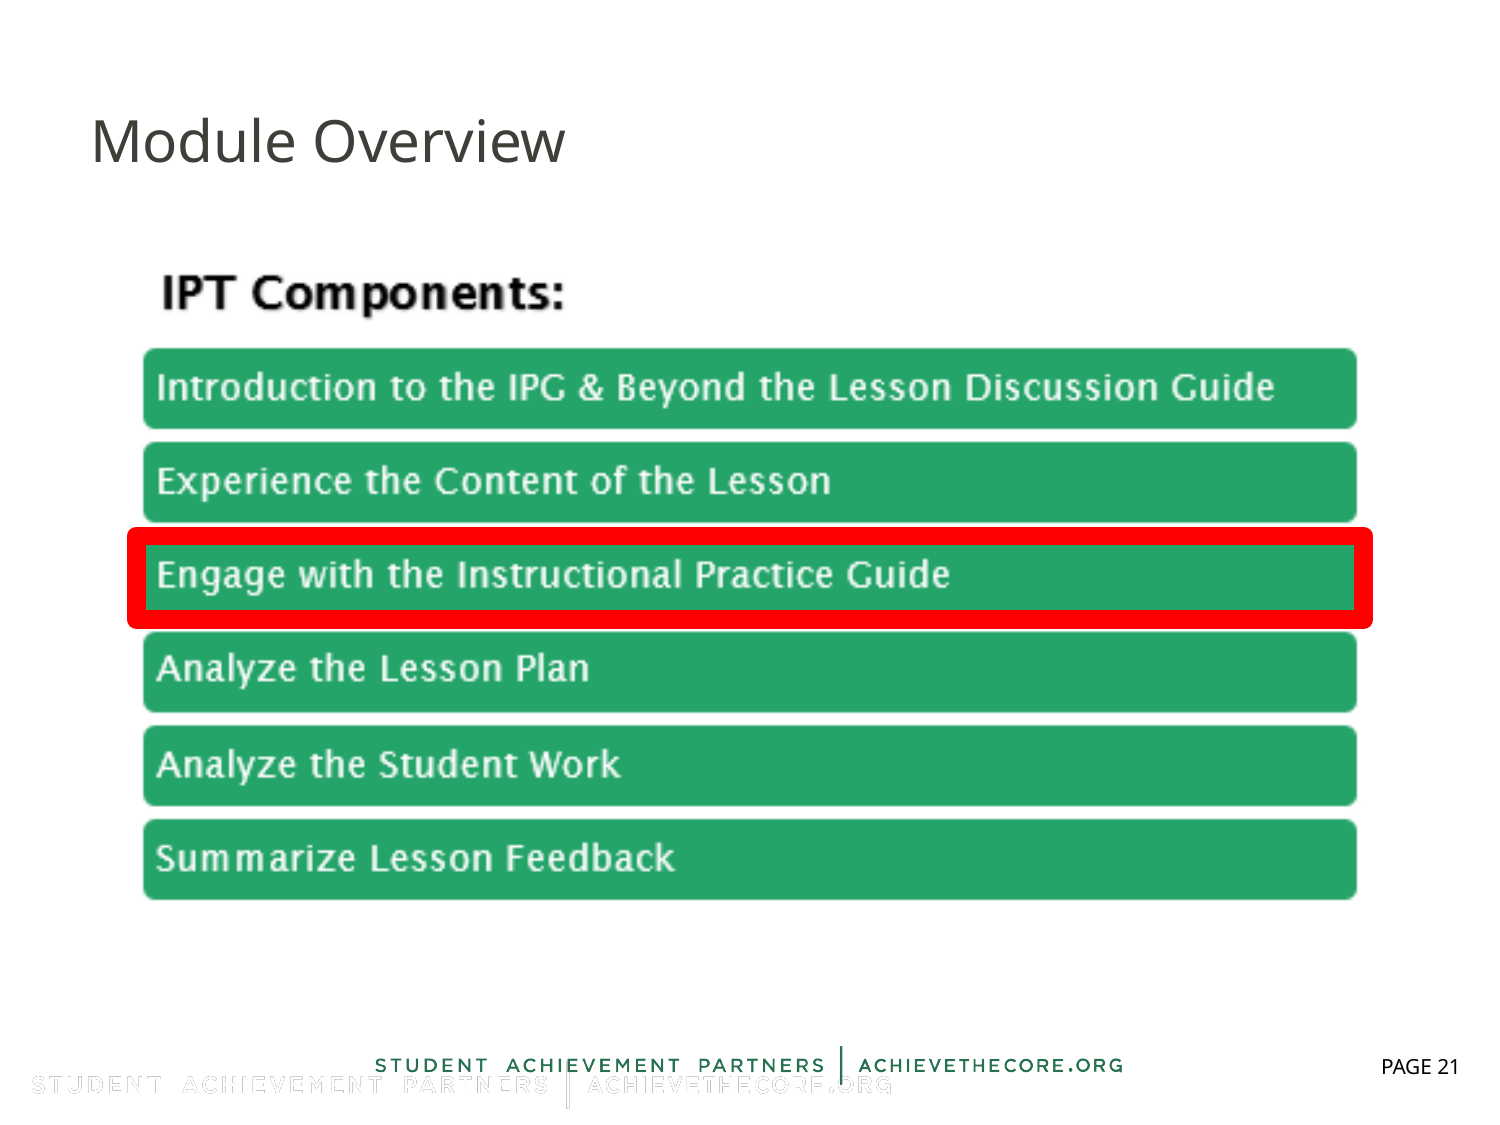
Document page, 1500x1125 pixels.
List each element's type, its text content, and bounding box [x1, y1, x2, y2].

title Module Overview [75, 45, 1425, 233]
picture [12, 1046, 1122, 1112]
picture [126, 232, 1368, 924]
